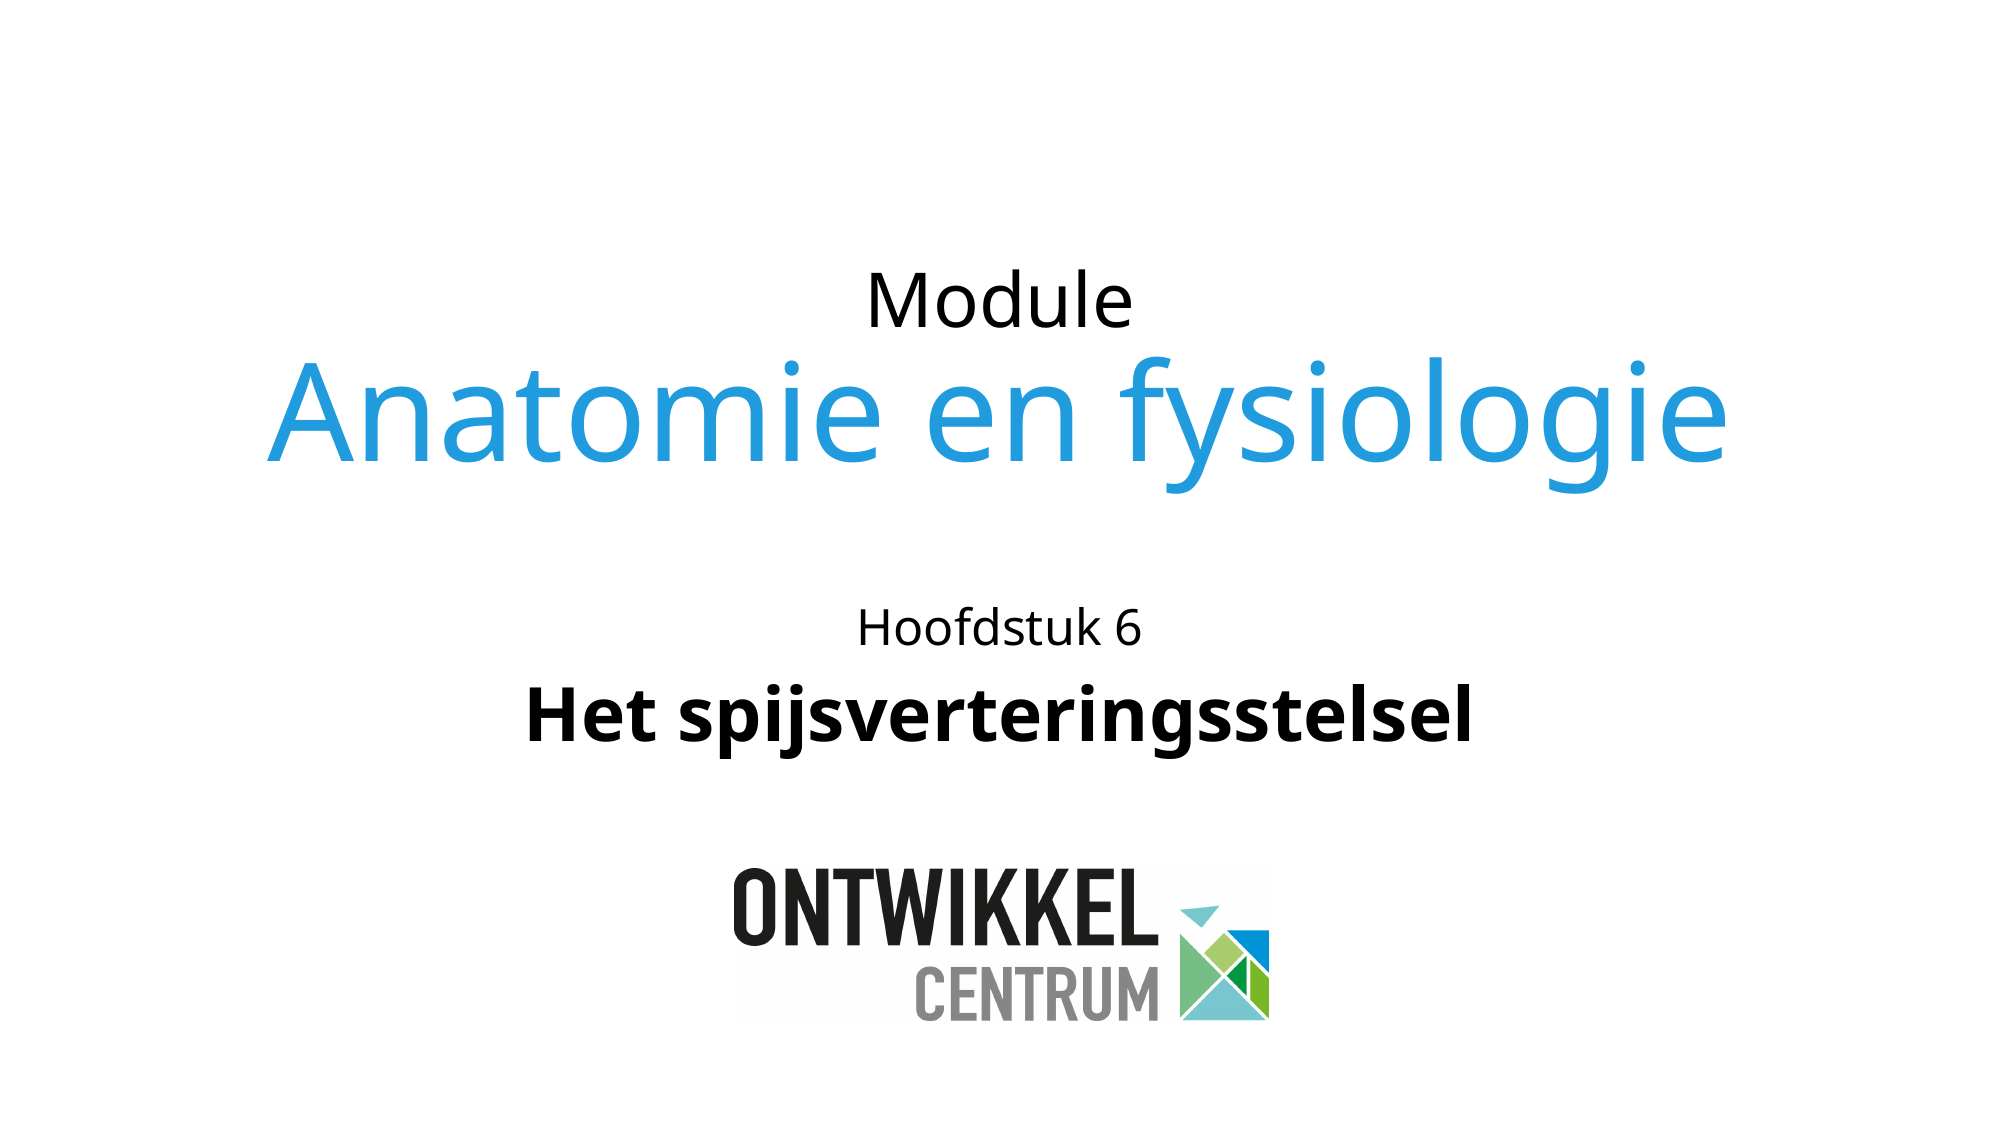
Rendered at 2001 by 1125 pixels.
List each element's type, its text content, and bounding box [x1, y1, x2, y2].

picture [734, 868, 1269, 1021]
subtitle Hoofdstuk 6 Het spijsverteringsstelsel [249, 514, 1750, 786]
title Module Anatomie en fysiologie [249, 107, 1750, 499]
